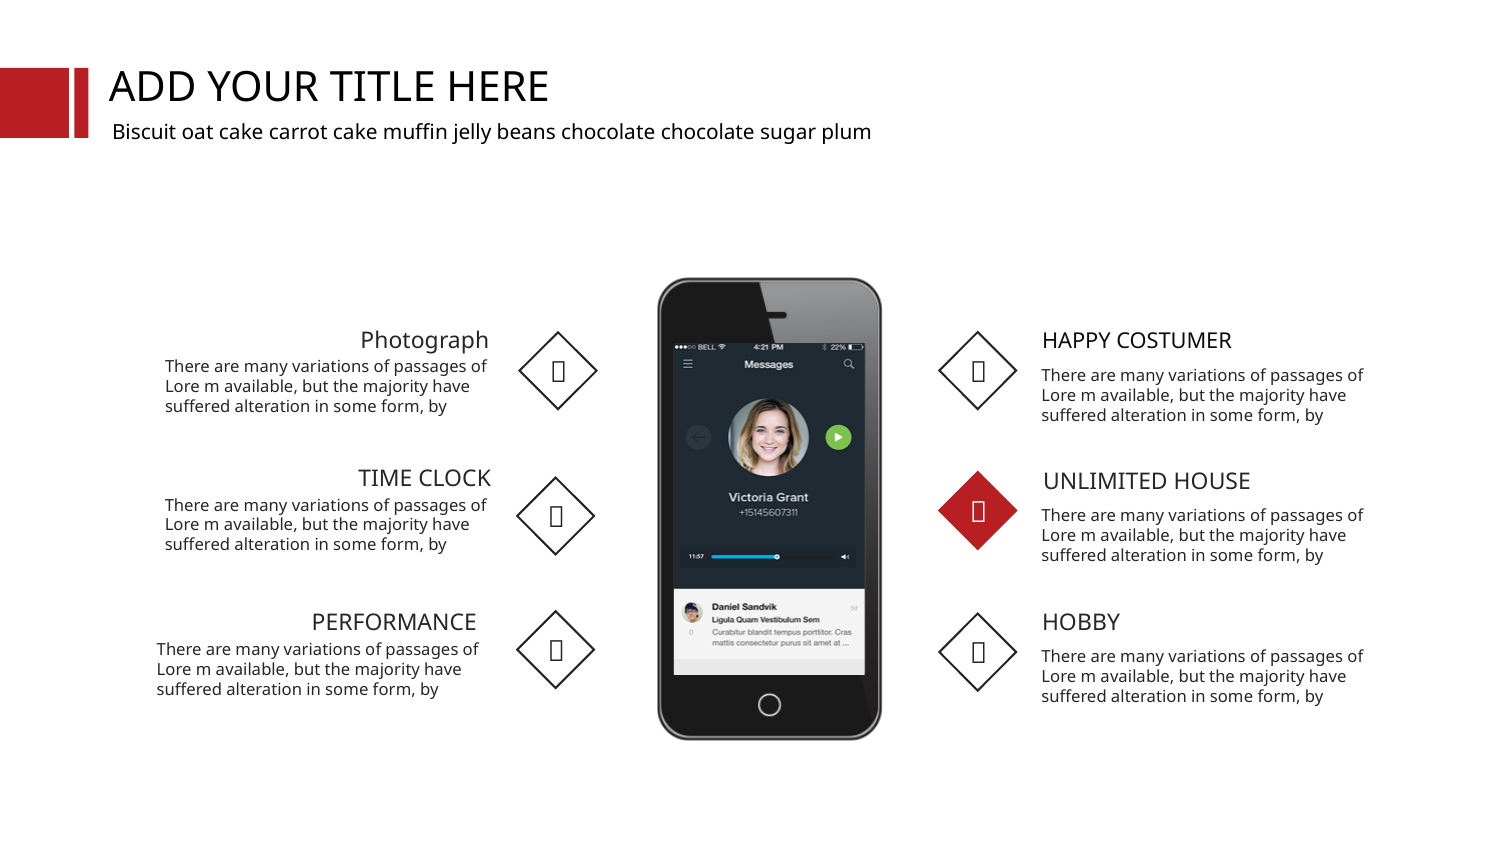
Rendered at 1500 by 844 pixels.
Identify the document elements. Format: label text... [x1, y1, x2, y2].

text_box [150, 317, 545, 425]
text_box  [545, 330, 599, 411]
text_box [141, 600, 537, 708]
text_box  [937, 330, 1018, 411]
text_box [149, 455, 545, 563]
text_box  [937, 612, 1018, 693]
text_box  [537, 609, 596, 690]
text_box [1026, 600, 1397, 715]
text_box  [937, 470, 1018, 551]
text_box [1026, 318, 1397, 434]
text_box  [545, 476, 596, 556]
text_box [654, 275, 885, 742]
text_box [1026, 459, 1397, 574]
